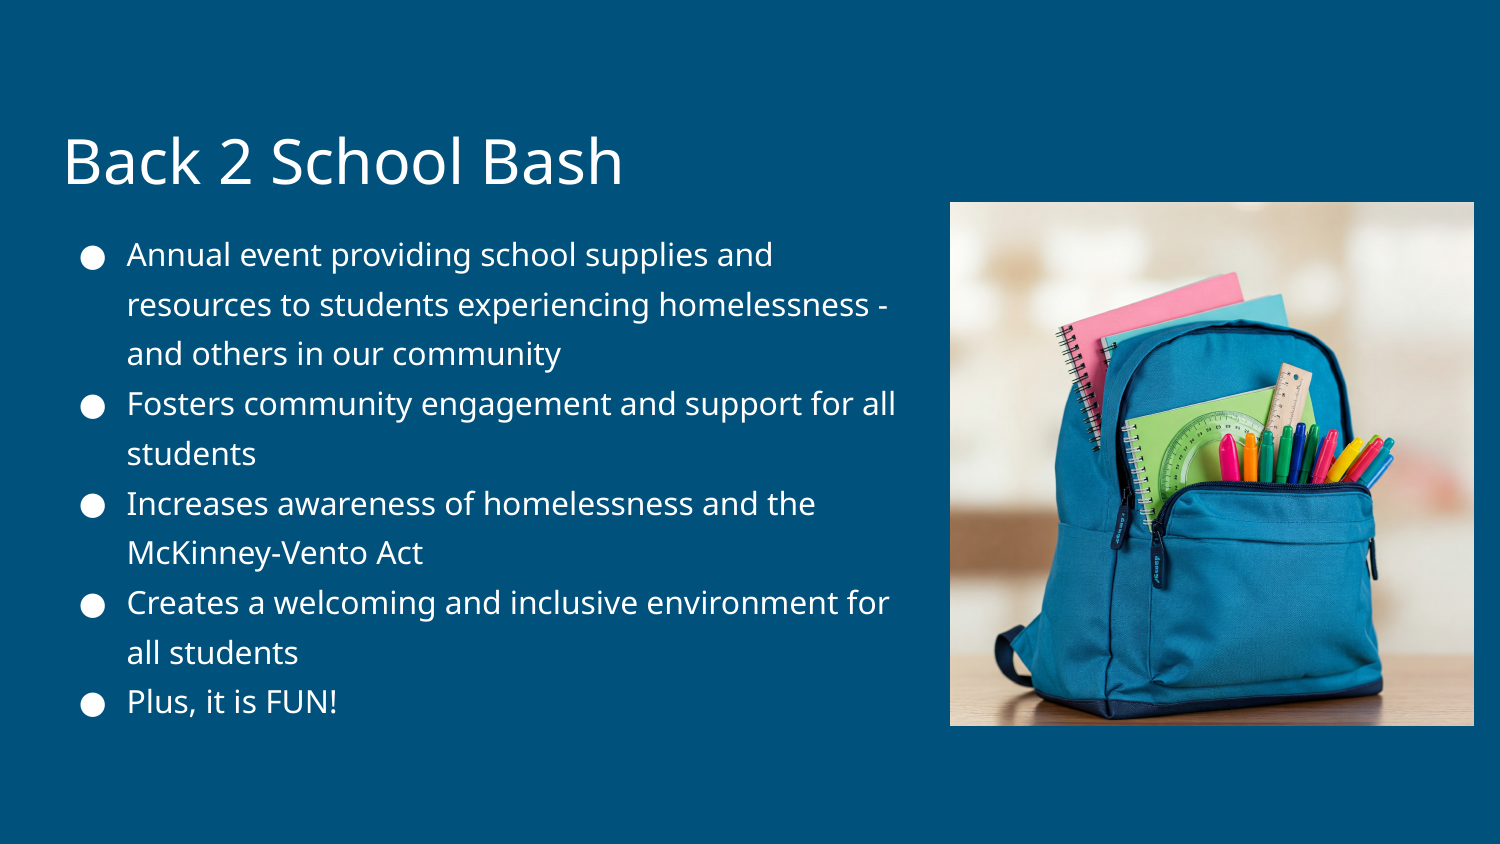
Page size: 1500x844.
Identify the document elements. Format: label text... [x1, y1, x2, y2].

picture [951, 203, 1473, 725]
list Annual event providing school supplies and resources to students experiencing homelessness - and others in our community Fosters community engagement and support for all students Increases awareness of homelessness and the McKinney-Vento Act Creates a welcoming and inclusive environment for all students Plus, it is FUN! [63, 225, 927, 726]
title Back 2 School Bash [63, 63, 927, 203]
